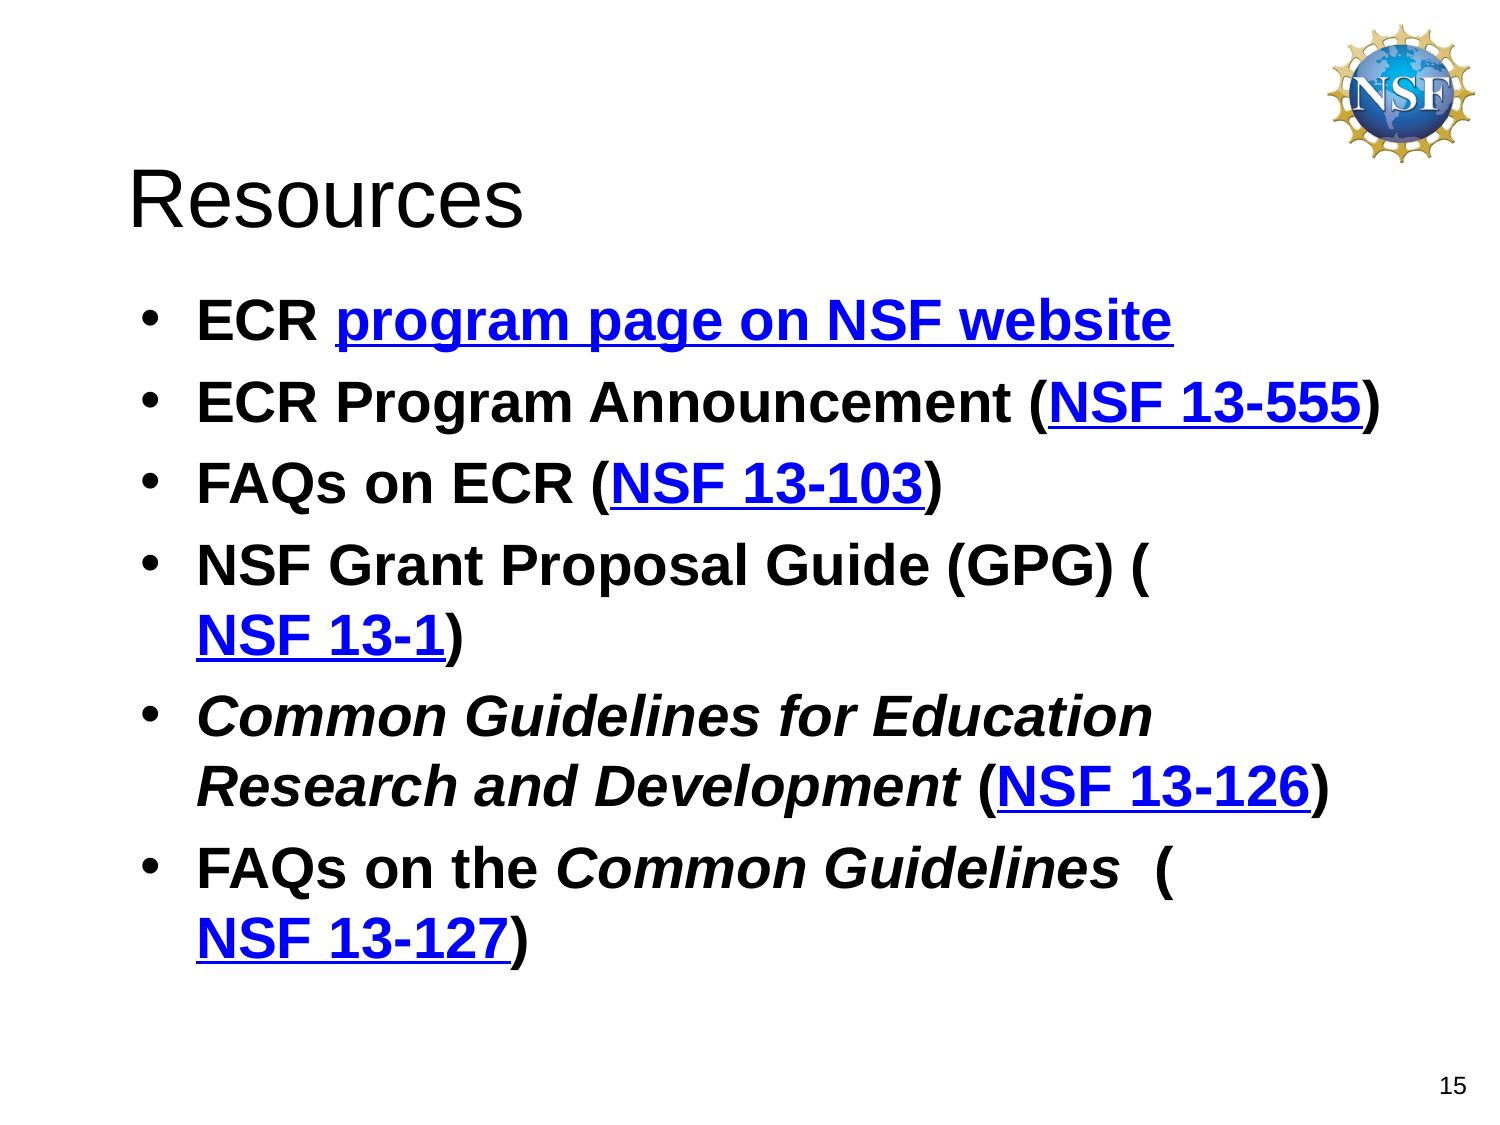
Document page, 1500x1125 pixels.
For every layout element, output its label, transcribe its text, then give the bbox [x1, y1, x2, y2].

title Resources [112, 99, 1388, 288]
list ECR program page on NSF website ECR Program Announcement (NSF 13-555) FAQs on ECR (NSF 13-103) NSF Grant Proposal Guide (GPG) (NSF 13-1) Common Guidelines for Education Research and Development (NSF 13-126) FAQs on the Common Guidelines (NSF 13-127) [125, 275, 1400, 1000]
picture [1327, 24, 1475, 163]
